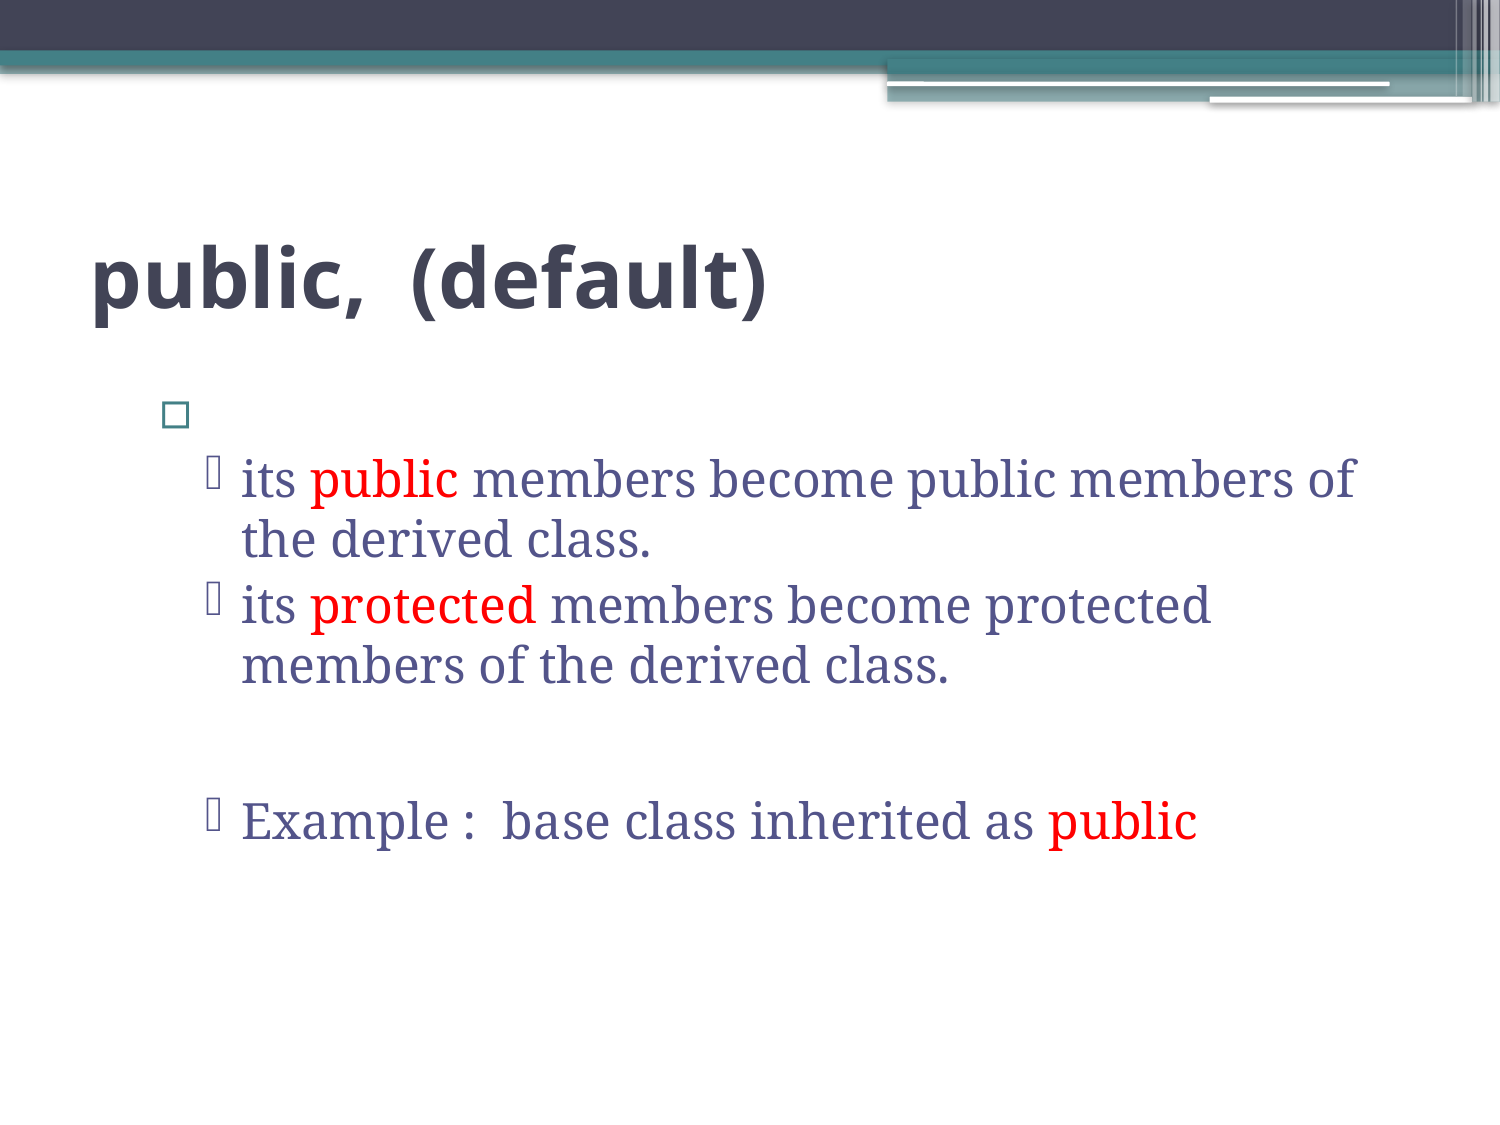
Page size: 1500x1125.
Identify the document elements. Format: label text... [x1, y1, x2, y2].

list its public members become public members of the derived class. its protected members become protected members of the derived class. Example : base class inherited as public [75, 368, 1425, 1079]
title public, (default) [75, 187, 1425, 363]
